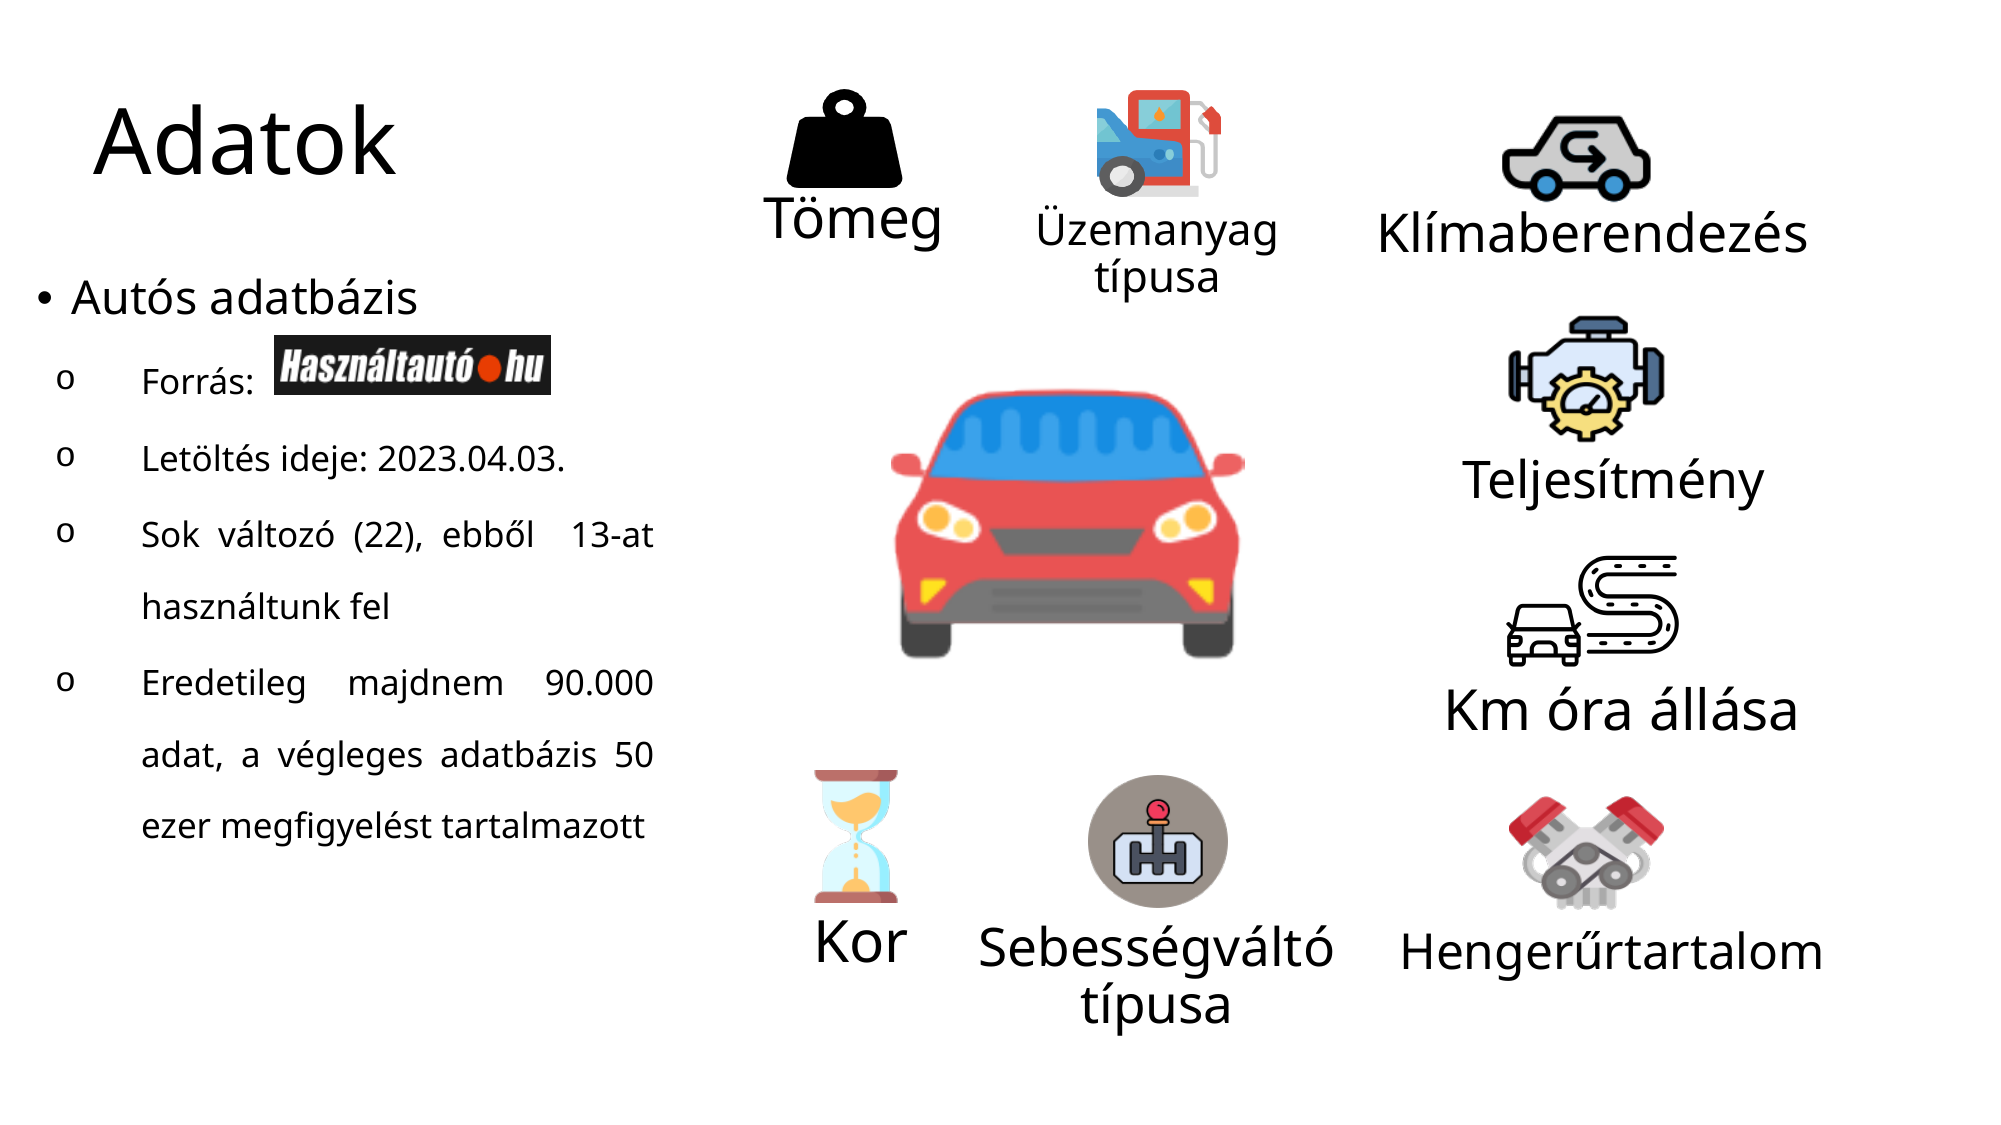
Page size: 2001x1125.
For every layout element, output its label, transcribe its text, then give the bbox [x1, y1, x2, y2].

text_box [785, 770, 927, 1005]
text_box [748, 88, 961, 275]
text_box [1383, 787, 1883, 989]
list Autós adatbázis Forrás: Letöltés ideje: 2023.04.03. Sok változó (22), ebből 13-at használtunk fel Eredetileg majdnem 90.000 adat, a végleges adatbázis 50 ezer megfigyelést tartalmazott [21, 266, 670, 935]
title Adatok [78, 36, 1804, 254]
picture [274, 335, 551, 396]
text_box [955, 775, 1359, 1044]
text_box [1428, 523, 1900, 751]
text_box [1446, 310, 1918, 518]
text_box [981, 87, 1334, 311]
picture [891, 350, 1245, 698]
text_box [1361, 79, 1833, 276]
